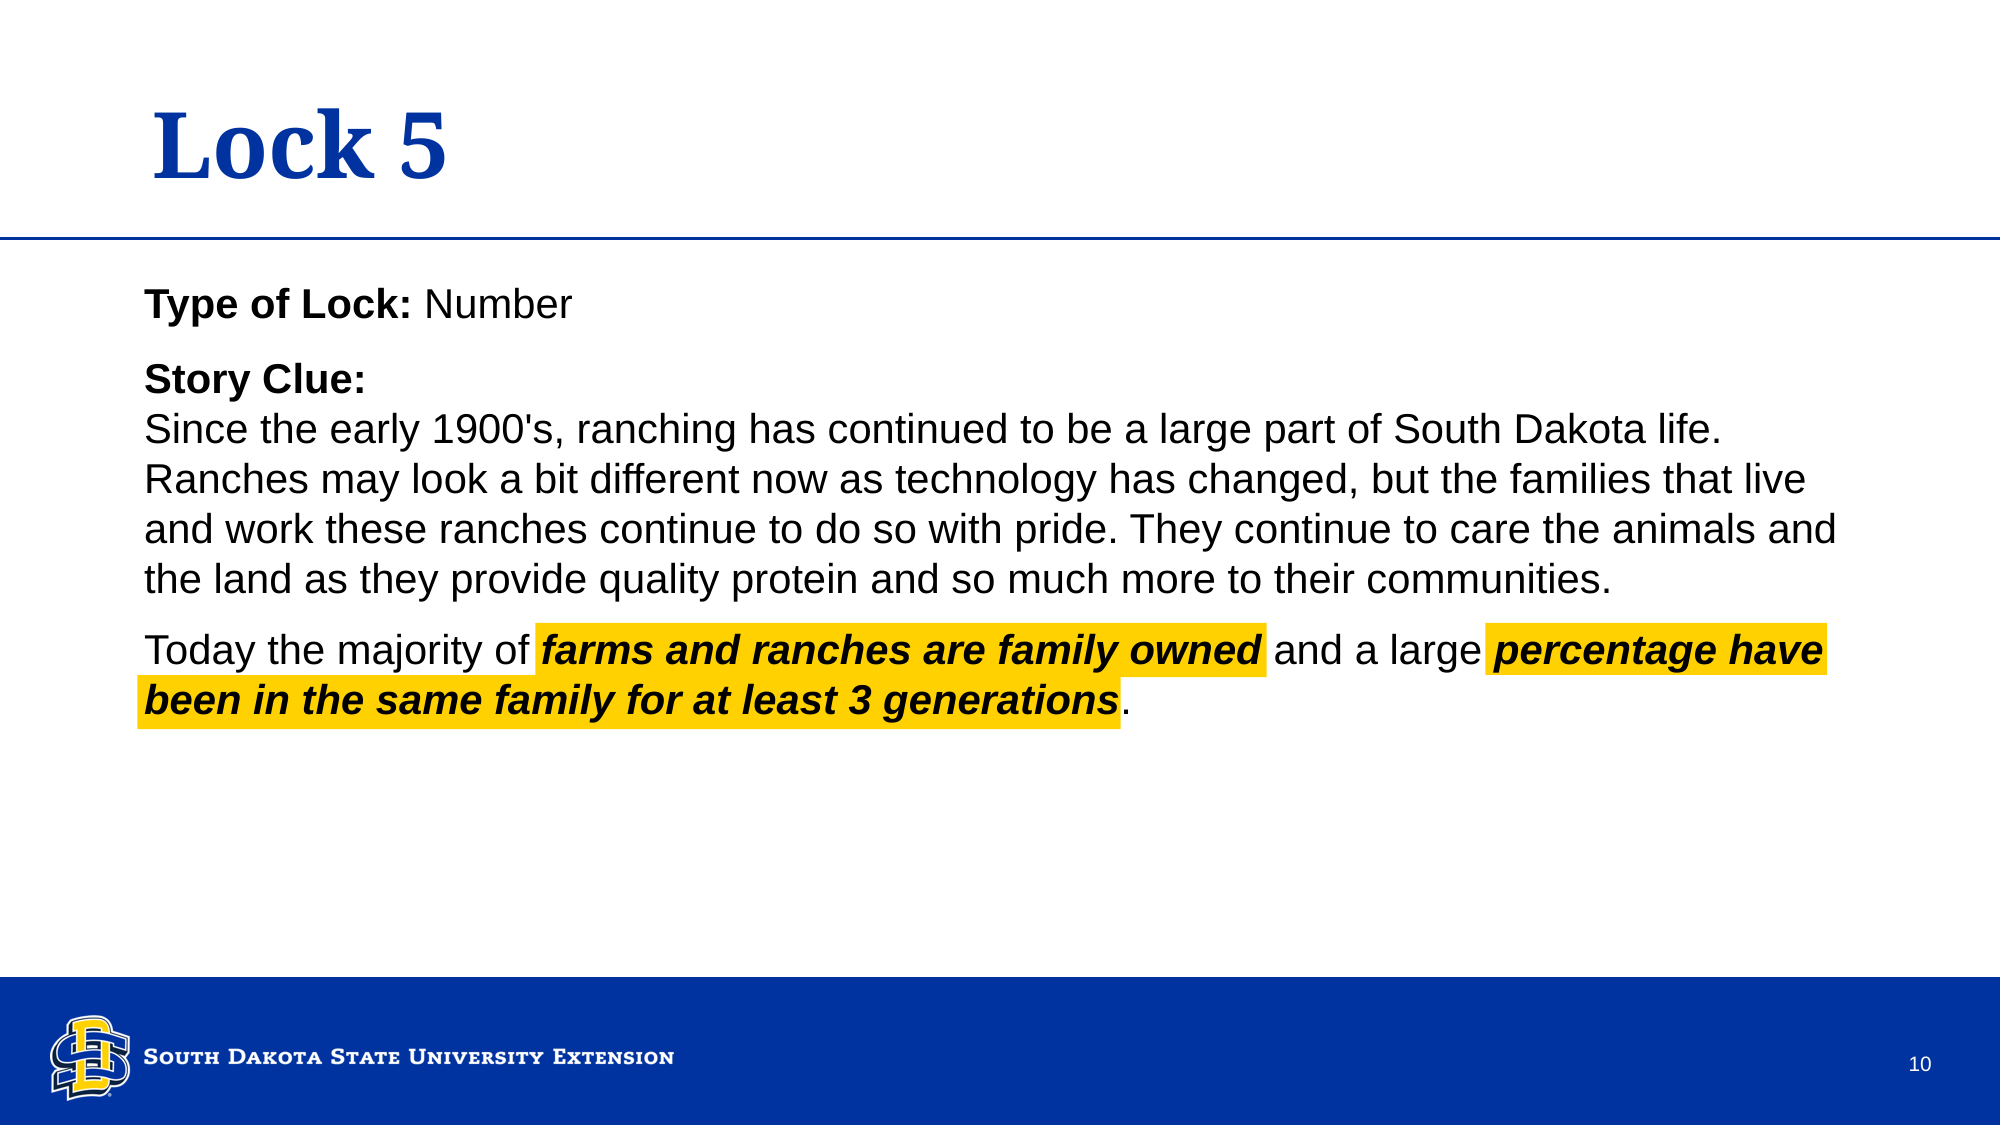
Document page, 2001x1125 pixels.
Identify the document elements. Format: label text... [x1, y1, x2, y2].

list Type of Lock: Number Story Clue: Since the early 1900's, ranching has continued to be a large part of South Dakota life. Ranches may look a bit different now as technology has changed, but the families that live and work these ranches continue to do so with pride. They continue to care the animals and the land as they provide quality protein and so much more to their communities. Today the majority of farms and ranches are family owned and a large percentage have been in the same family for at least 3 generations. [129, 263, 1871, 959]
title Lock 5 – 1 [137, 59, 1863, 239]
picture [50, 1015, 674, 1101]
